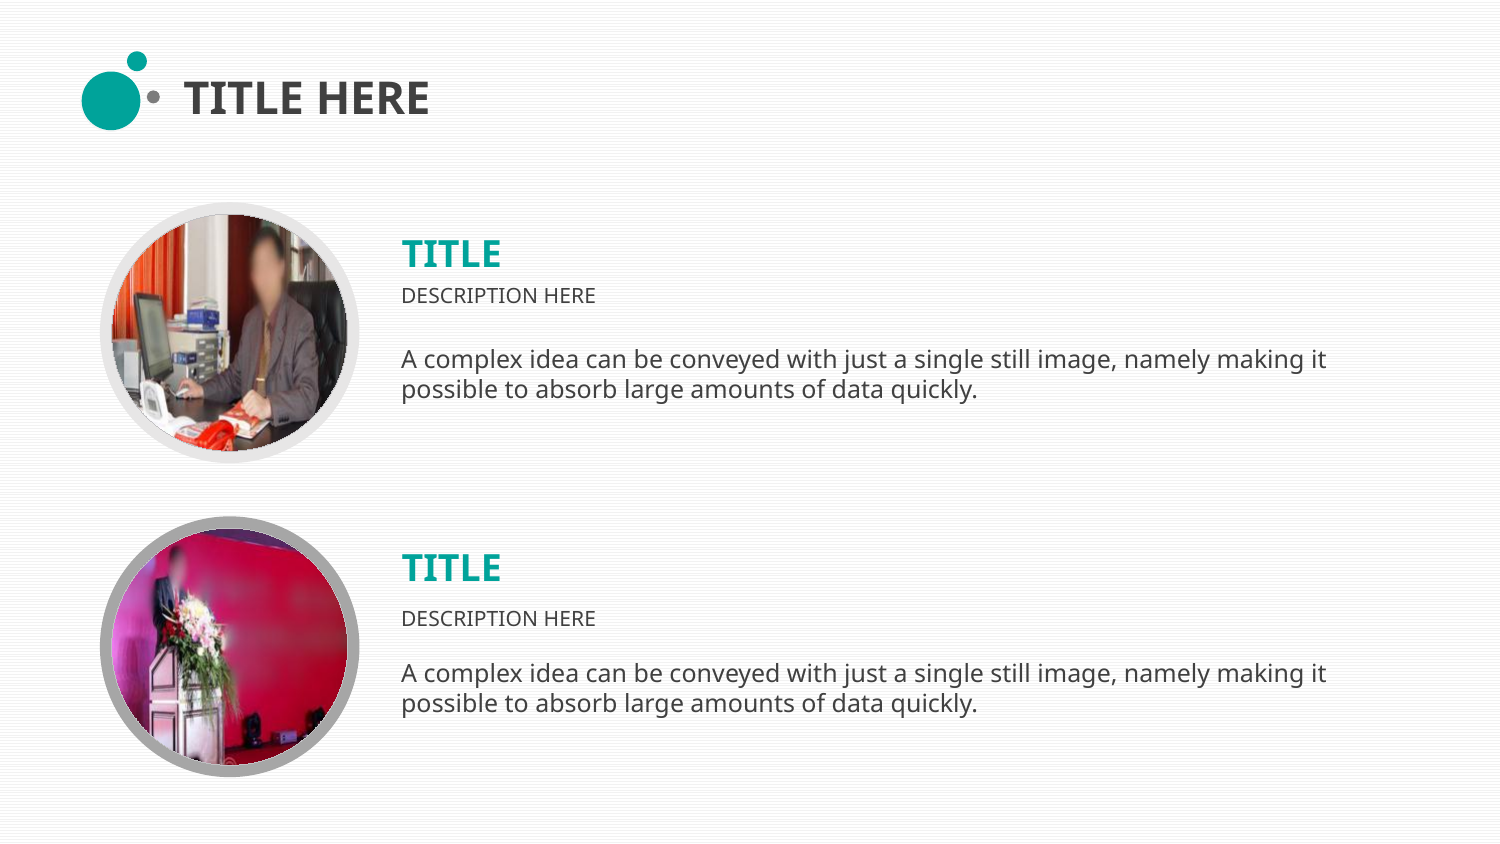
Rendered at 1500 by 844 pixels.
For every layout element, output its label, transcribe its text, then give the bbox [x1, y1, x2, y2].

text_box [99, 516, 360, 778]
text_box TITLE HERE [172, 63, 681, 129]
text_box [111, 528, 348, 766]
text_box [99, 202, 360, 464]
text_box TITLE [386, 222, 577, 283]
text_box DESCRIPTION HERE [386, 274, 1271, 315]
text_box DESCRIPTION HERE [386, 597, 1271, 638]
text_box [111, 214, 348, 452]
text_box TITLE [386, 536, 577, 597]
text_box A complex idea can be conveyed with just a single still image, namely making it possible to absorb large amounts of data quickly. [386, 650, 1413, 725]
text_box A complex idea can be conveyed with just a single still image, namely making it possible to absorb large amounts of data quickly. [386, 336, 1413, 411]
